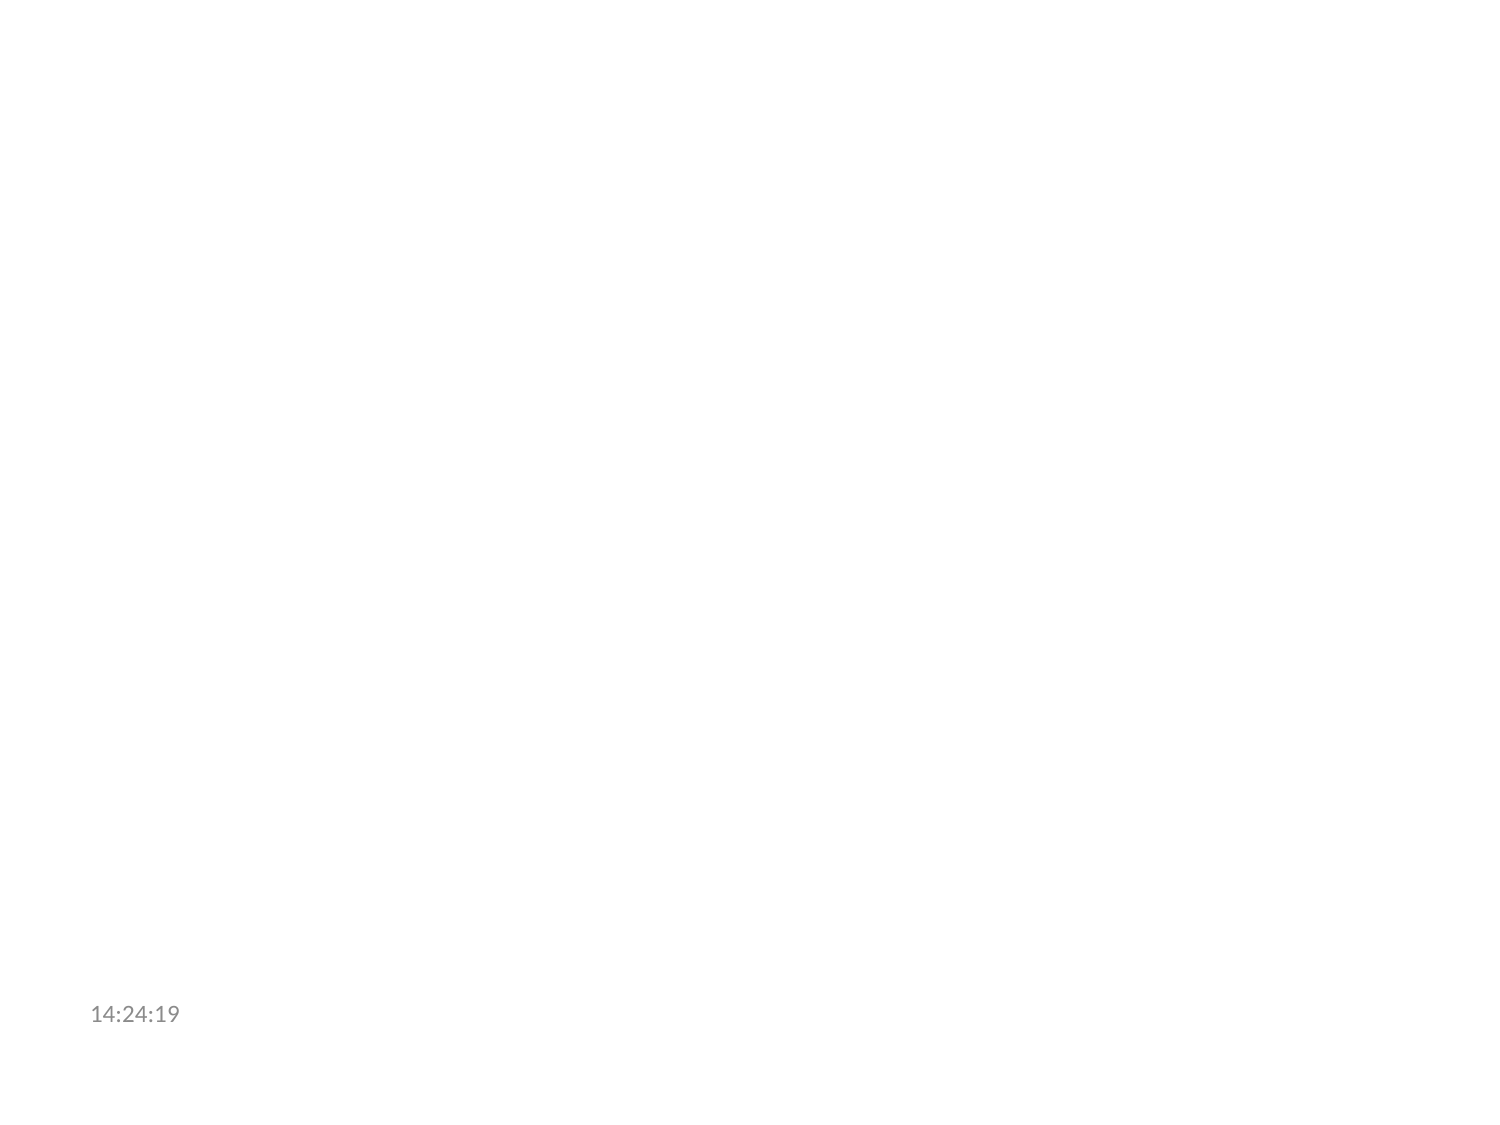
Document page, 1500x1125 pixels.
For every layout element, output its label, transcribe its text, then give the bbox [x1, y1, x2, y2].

text_box 15:35:09 [75, 982, 425, 1043]
